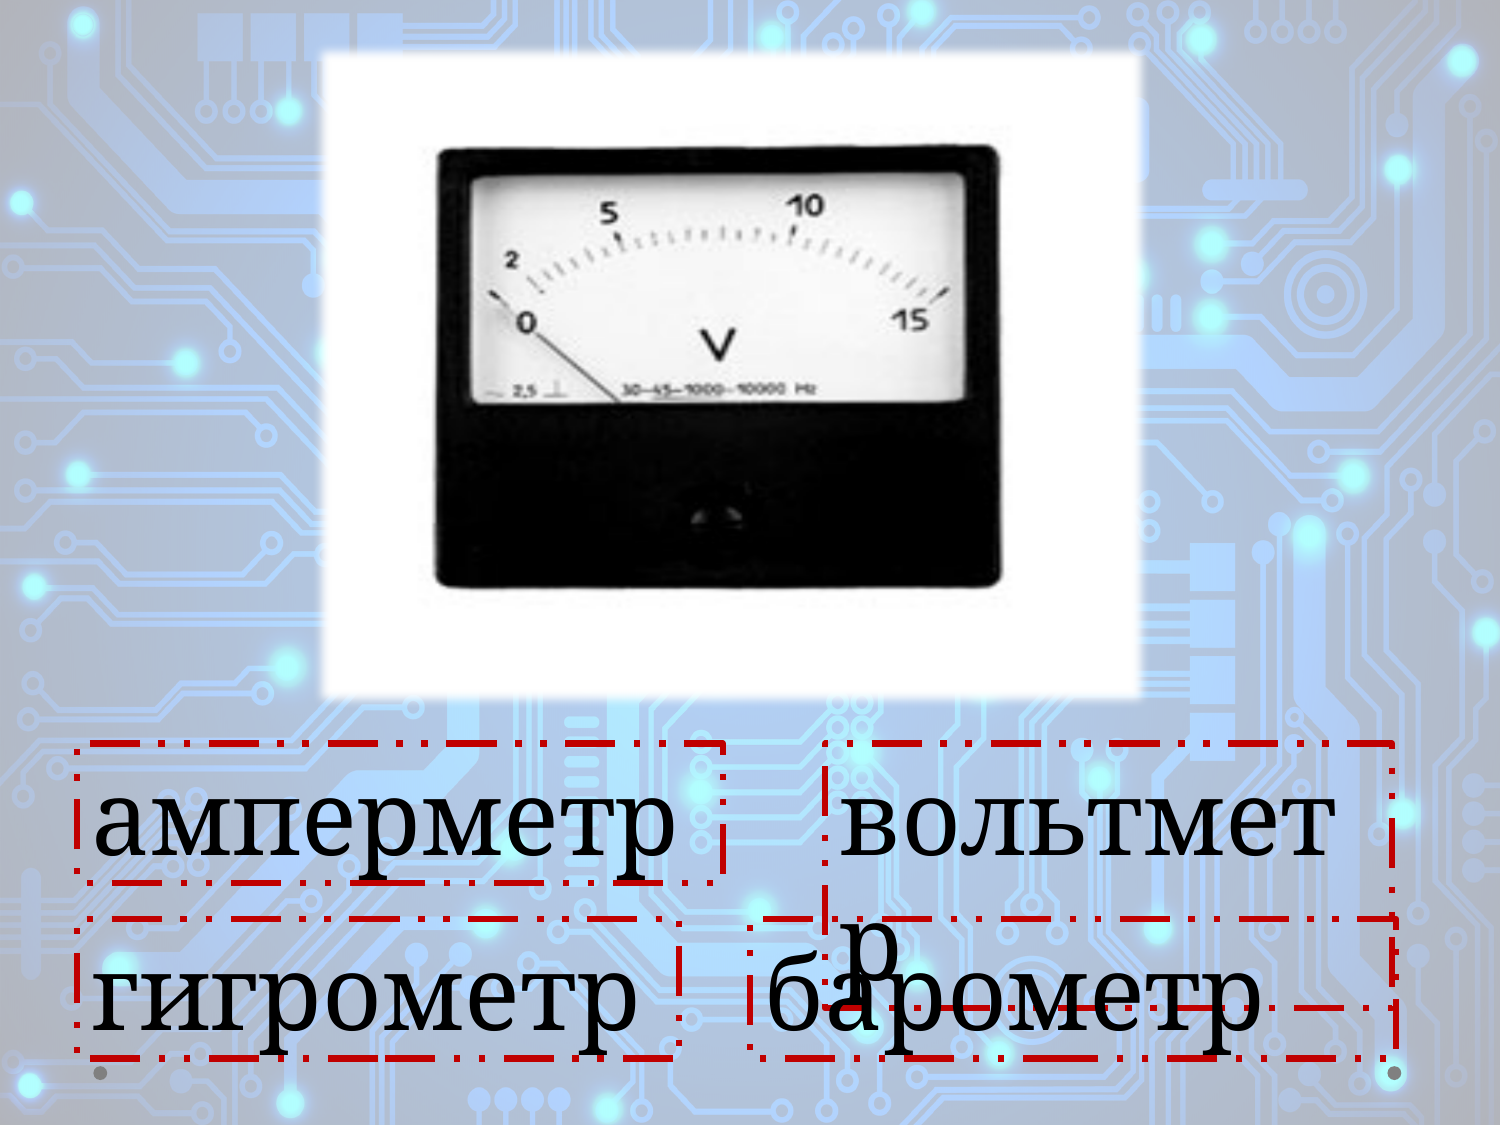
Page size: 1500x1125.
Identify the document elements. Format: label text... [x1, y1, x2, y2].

text_box вольтметр [825, 743, 1392, 918]
picture [312, 42, 1152, 711]
text_box барометр [749, 918, 1396, 1059]
text_box амперметр [76, 743, 723, 884]
text_box гигрометр [76, 918, 680, 1059]
